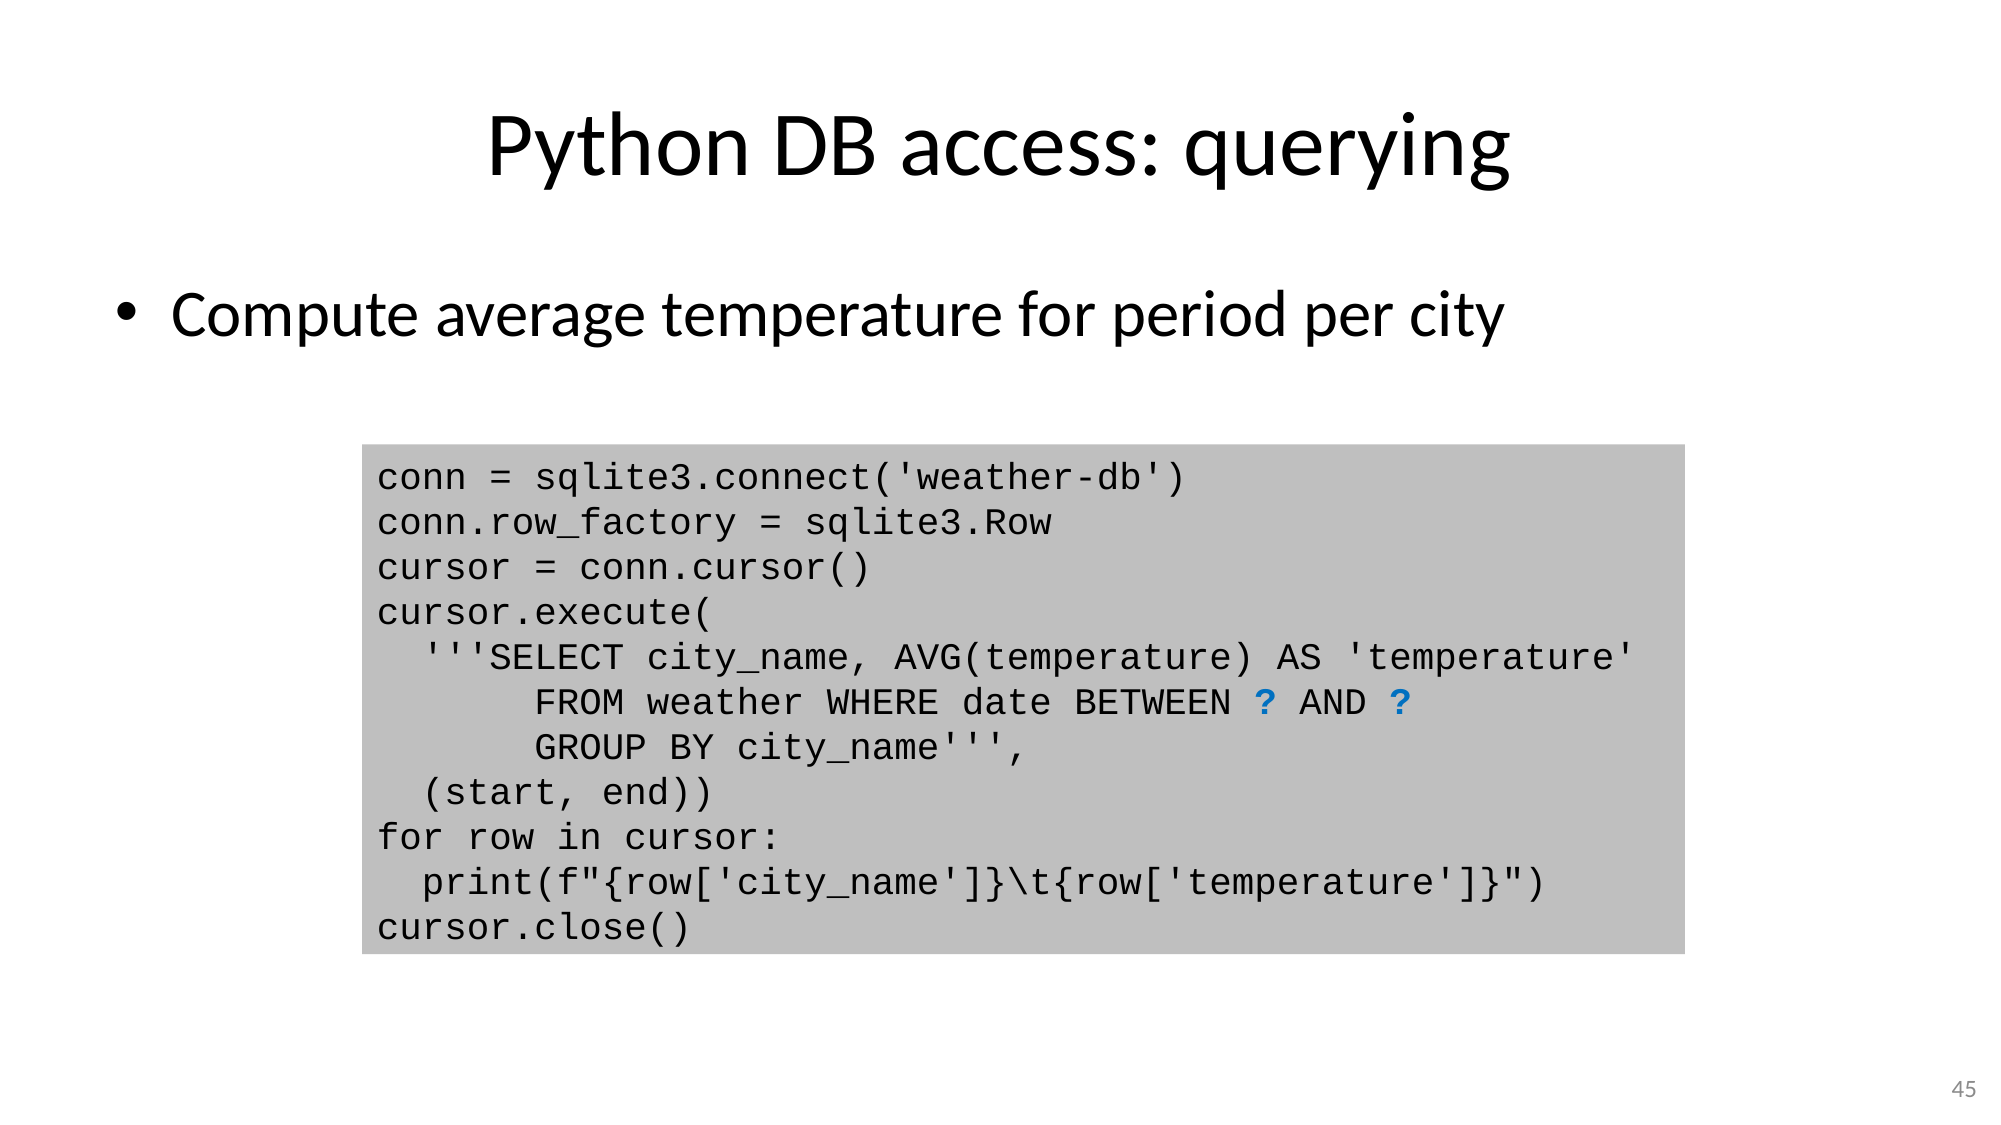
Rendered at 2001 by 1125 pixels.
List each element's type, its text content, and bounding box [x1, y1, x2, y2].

slide_number 45 [1525, 1057, 1993, 1118]
list Compute average temperature for period per city [99, 262, 1900, 1005]
text_box conn = sqlite3.connect('weather-db') conn.row_factory = sqlite3.Row cursor = conn.cursor() cursor.execute( '''SELECT city_name, AVG(temperature) AS 'temperature' FROM weather WHERE date BETWEEN ? AND ? GROUP BY city_name''', (start, end)) for row in cursor: print(f"{row['city_name']}\t{row['temperature']}") cursor.close() [362, 444, 1685, 955]
title Python DB access: querying [99, 45, 1900, 233]
